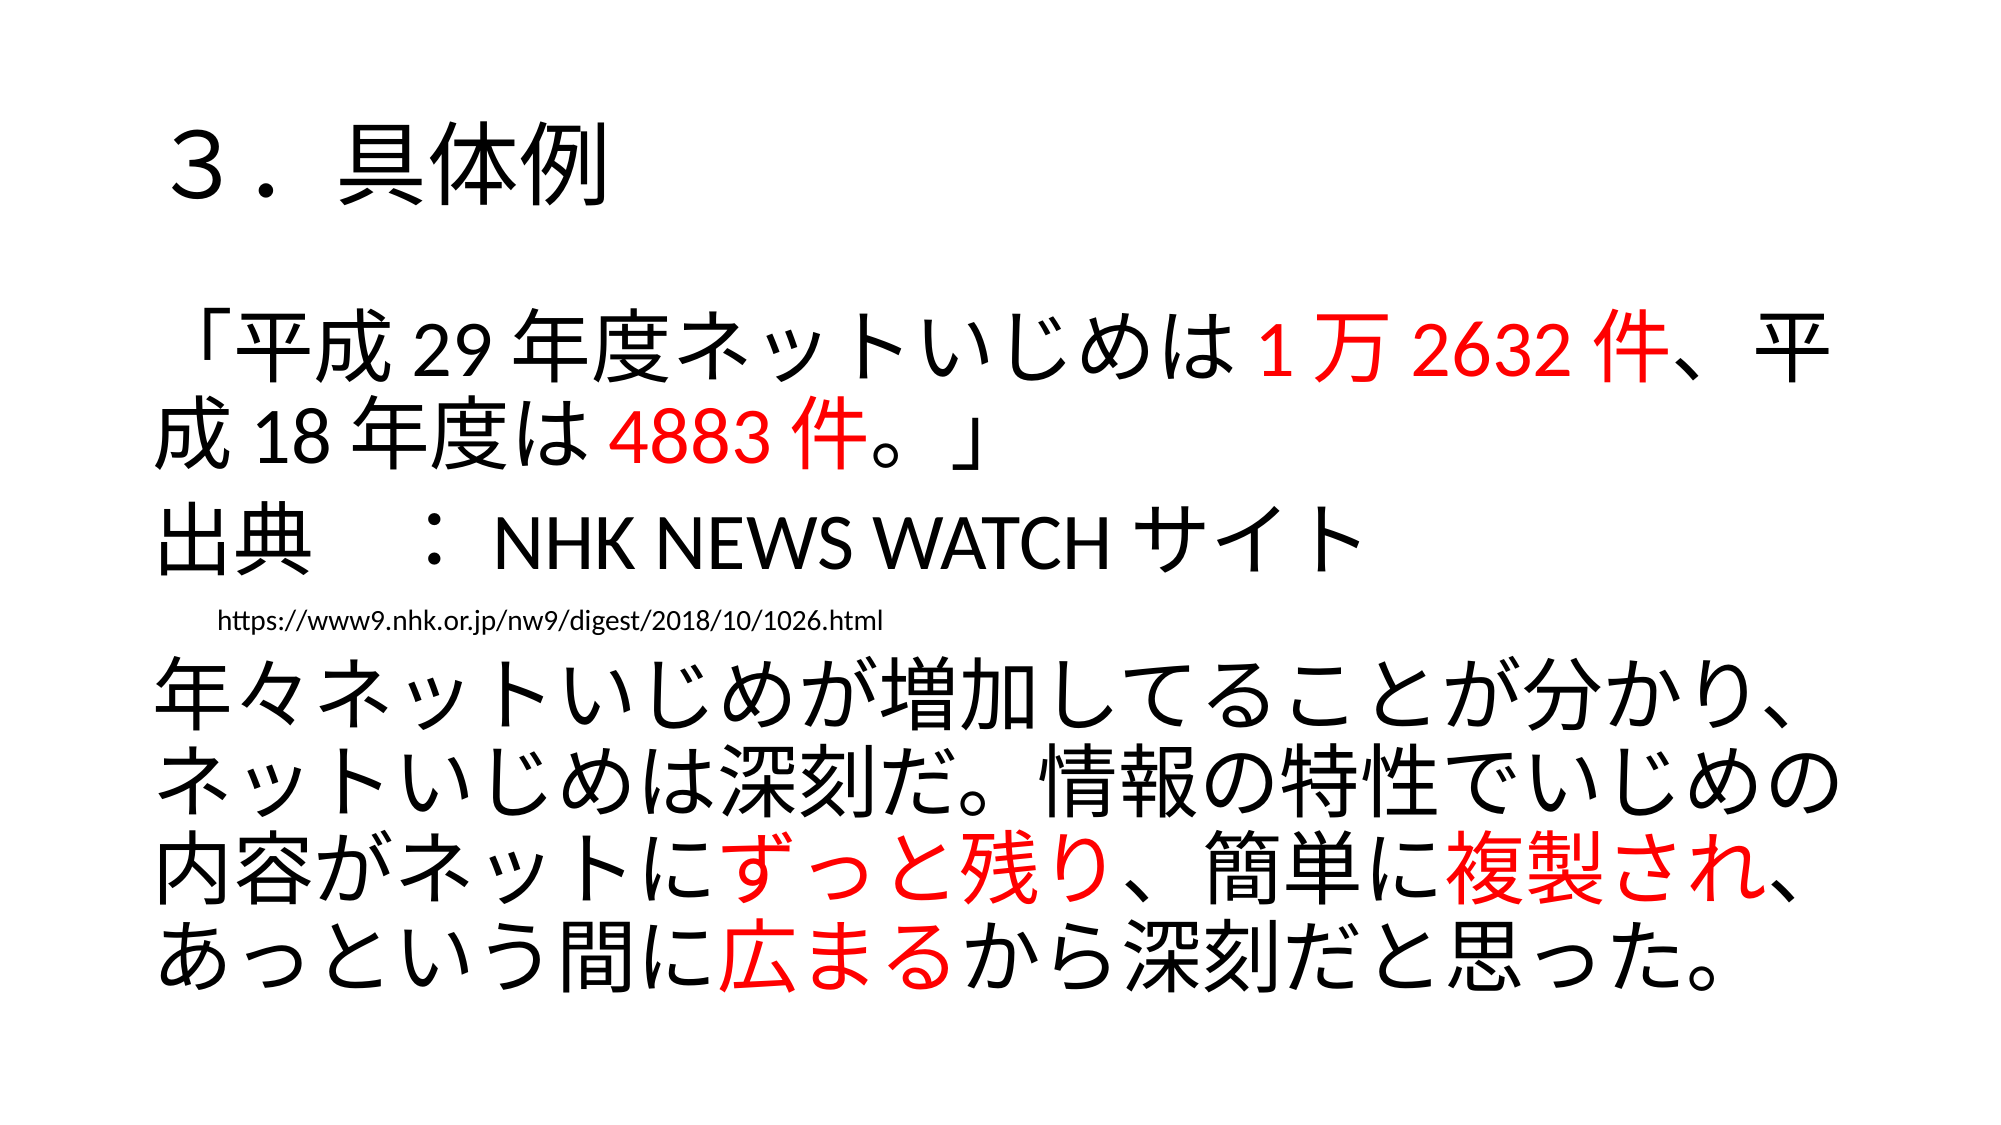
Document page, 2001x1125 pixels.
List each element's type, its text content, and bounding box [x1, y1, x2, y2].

list 「平成29年度ネットいじめは1万2632件、平成18年度は4883件。」 出典 ：NHK NEWS WATCHサイト https://www9.nhk.or.jp/nw9/digest/2018/10/1026.html 年々ネットいじめが増加してることが分かり、ネットいじめは深刻だ。情報の特性でいじめの内容がネットにずっと残り、簡単に複製され、あっという間に広まるから深刻だと思った。 [137, 299, 1863, 1014]
title ３．具体例 [137, 59, 1863, 278]
